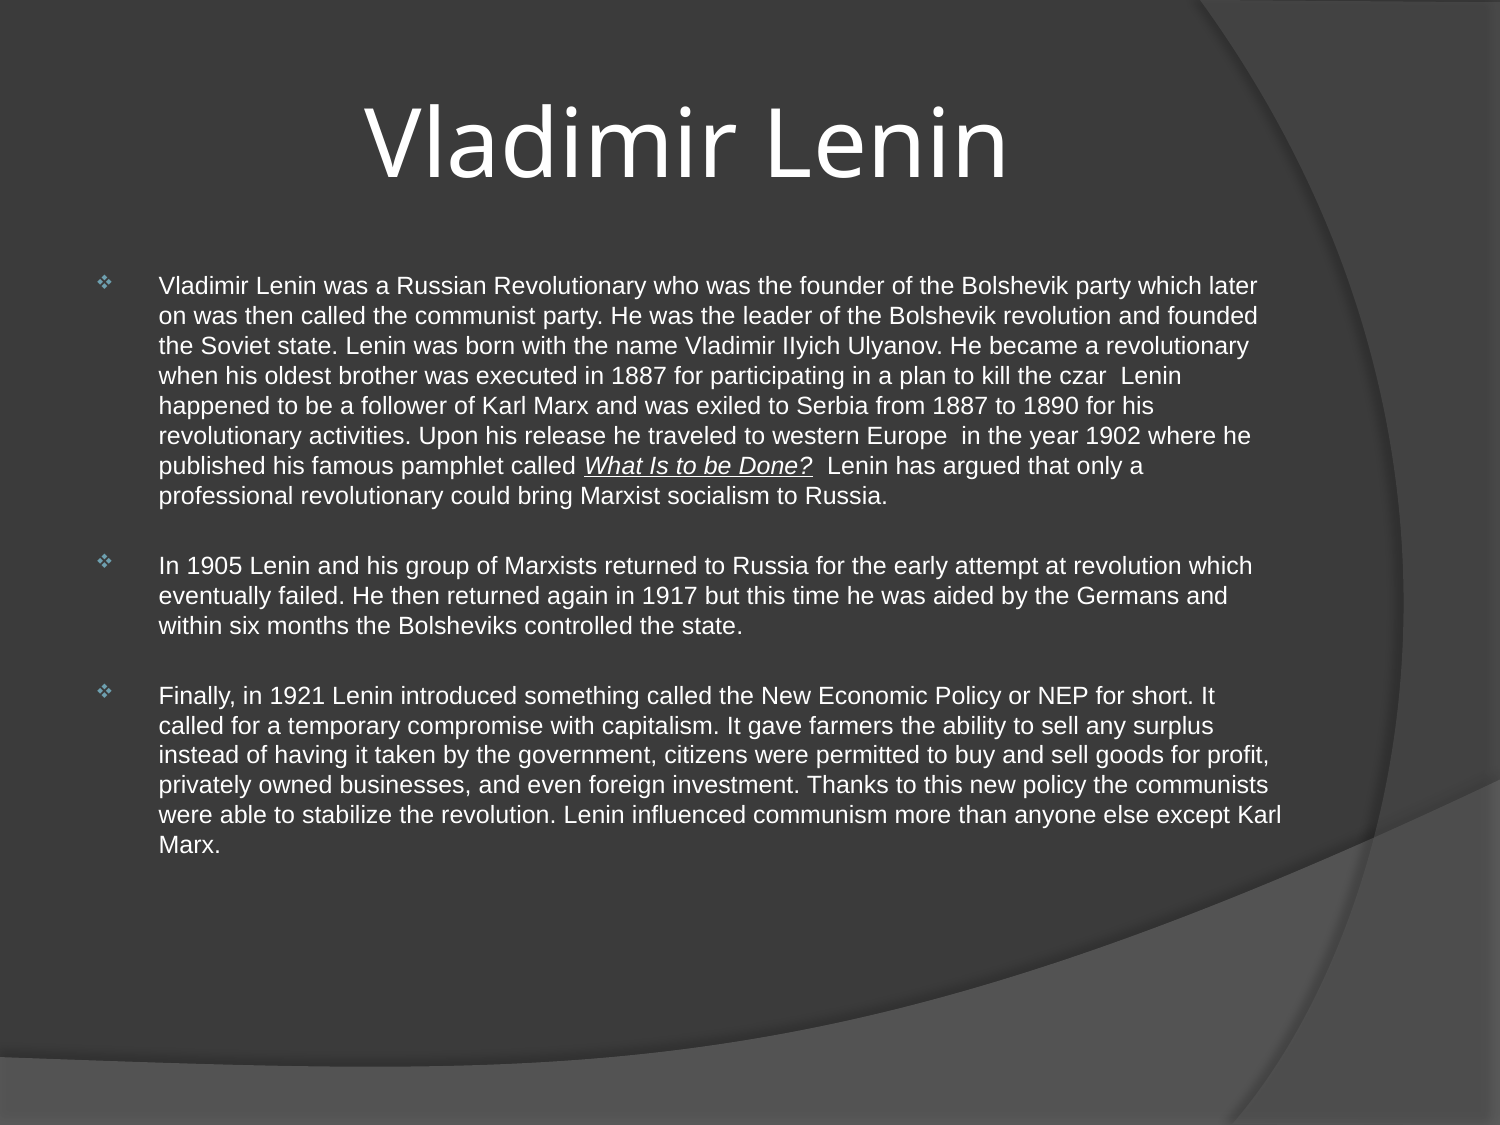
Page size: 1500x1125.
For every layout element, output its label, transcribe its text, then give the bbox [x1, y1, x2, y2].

list Vladimir Lenin was a Russian Revolutionary who was the founder of the Bolshevik party which later on was then called the communist party. He was the leader of the Bolshevik revolution and founded the Soviet state. Lenin was born with the name Vladimir IIyich Ulyanov. He became a revolutionary when his oldest brother was executed in 1887 for participating in a plan to kill the czar Lenin happened to be a follower of Karl Marx and was exiled to Serbia from 1887 to 1890 for his revolutionary activities. Upon his release he traveled to western Europe in the year 1902 where he published his famous pamphlet called What Is to be Done? Lenin has argued that only a professional revolutionary could bring Marxist socialism to Russia. In 1905 Lenin and his group of Marxists returned to Russia for the early attempt at revolution which eventually failed. He then returned again in 1917 but this time he was aided by the Germans and within six months the Bolsheviks controlled the state. Finally, in 1921 Lenin introduced something called the New Economic Policy or NEP for short. It called for a temporary compromise with capitalism. It gave farmers the ability to sell any surplus instead of having it taken by the government, citizens were permitted to buy and sell goods for profit, privately owned businesses, and even foreign investment. Thanks to this new policy the communists were able to stabilize the revolution. Lenin influenced communism more than anyone else except Karl Marx. [75, 262, 1300, 1005]
title Vladimir Lenin [75, 45, 1300, 233]
